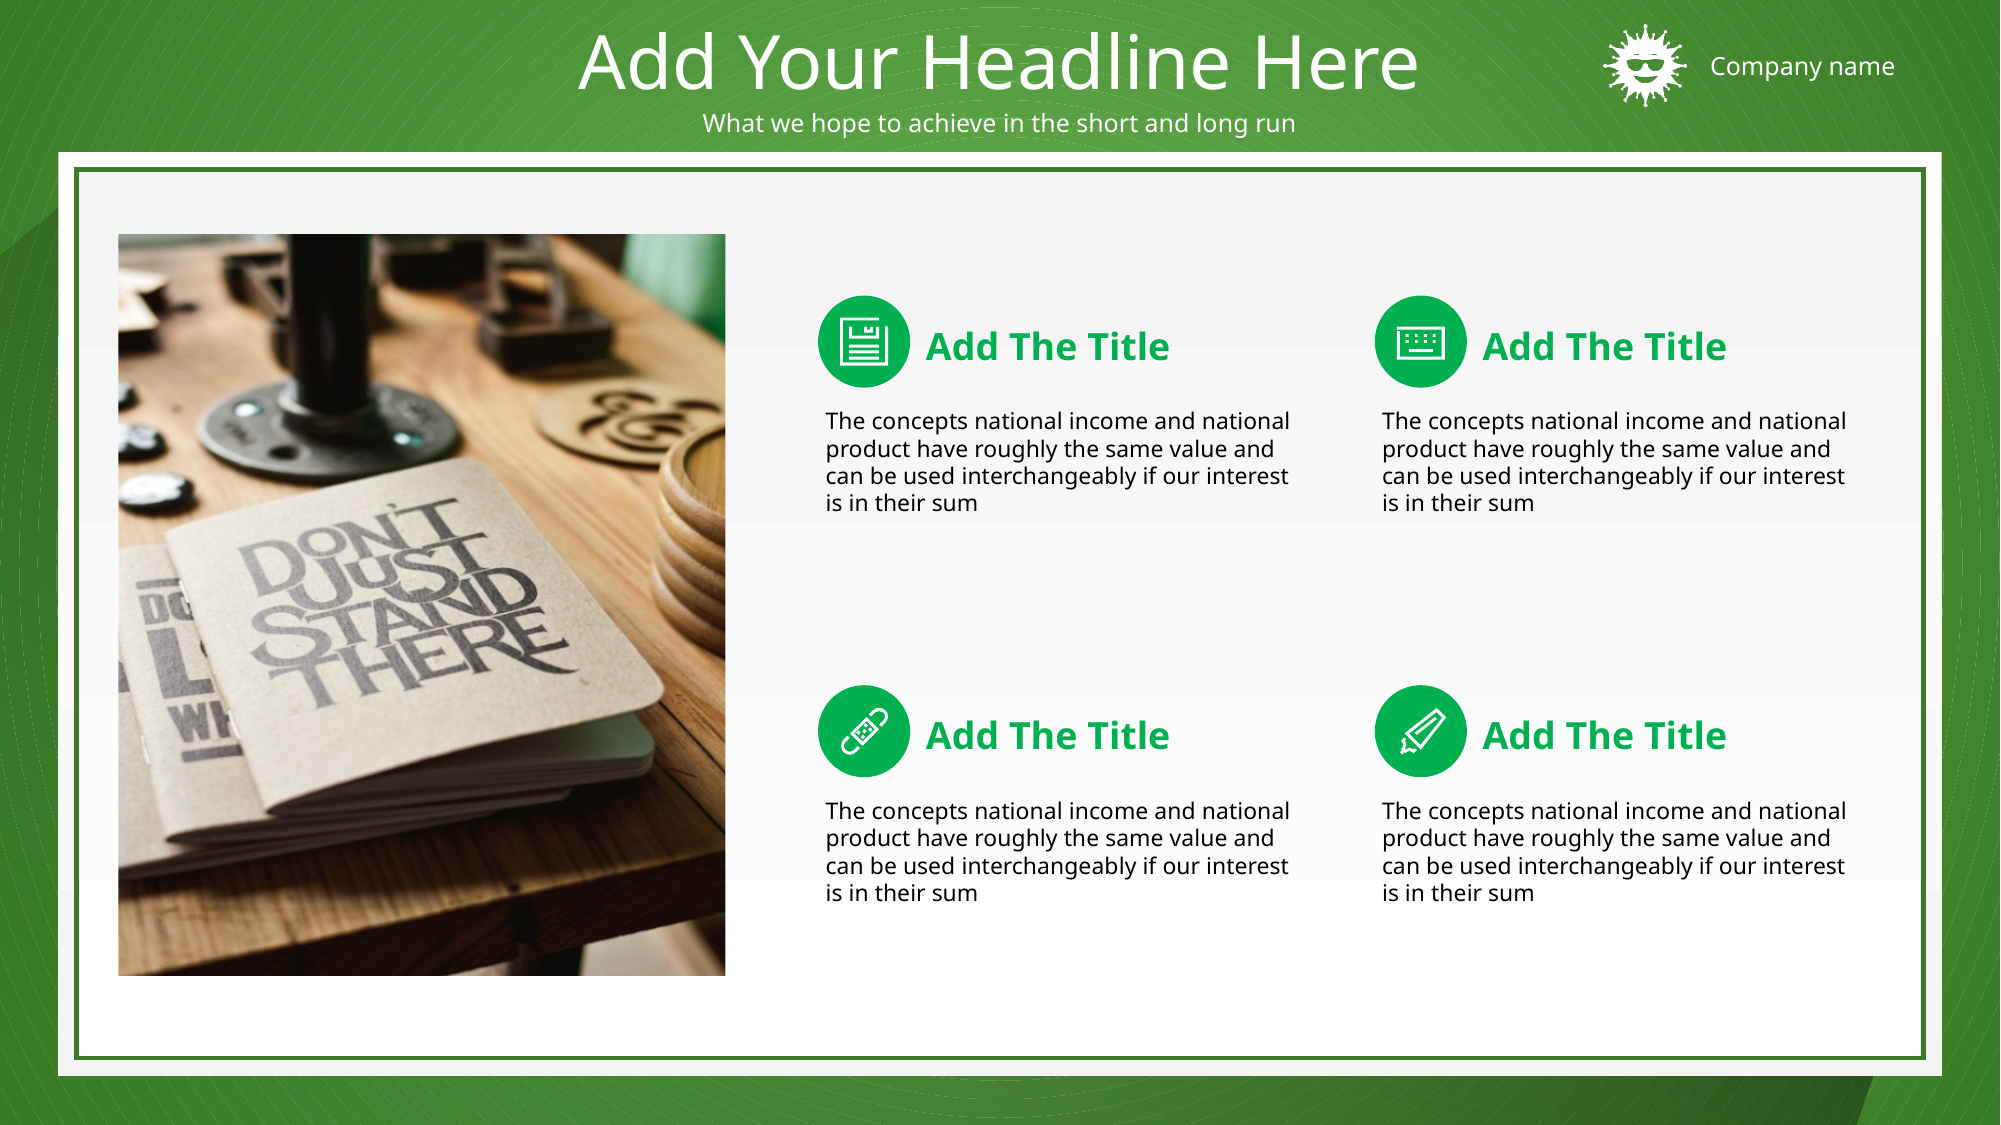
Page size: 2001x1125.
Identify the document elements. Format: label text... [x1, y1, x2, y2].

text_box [817, 295, 1223, 388]
text_box [57, 151, 1943, 1077]
picture [1603, 24, 1687, 107]
text_box Add The Title [1467, 315, 1779, 375]
text_box The concepts national income and national product have roughly the same value and can be used interchangeably if our interest is in their sum [810, 788, 1325, 914]
text_box The concepts national income and national product have roughly the same value and can be used interchangeably if our interest is in their sum [1367, 399, 1882, 524]
text_box The concepts national income and national product have roughly the same value and can be used interchangeably if our interest is in their sum [1367, 788, 1882, 914]
text_box Add The Title [911, 704, 1223, 765]
text_box Add The Title [1467, 704, 1779, 765]
text_box [76, 168, 1924, 1059]
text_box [1374, 295, 1467, 388]
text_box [1374, 685, 1467, 778]
picture [118, 234, 726, 977]
text_box What we hope to achieve in the short and long run [687, 97, 1313, 145]
text_box The concepts national income and national product have roughly the same value and can be used interchangeably if our interest is in their sum [810, 399, 1325, 524]
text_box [818, 685, 911, 778]
text_box [0, 206, 1874, 1125]
text_box Add Your Headline Here [563, 7, 1437, 113]
